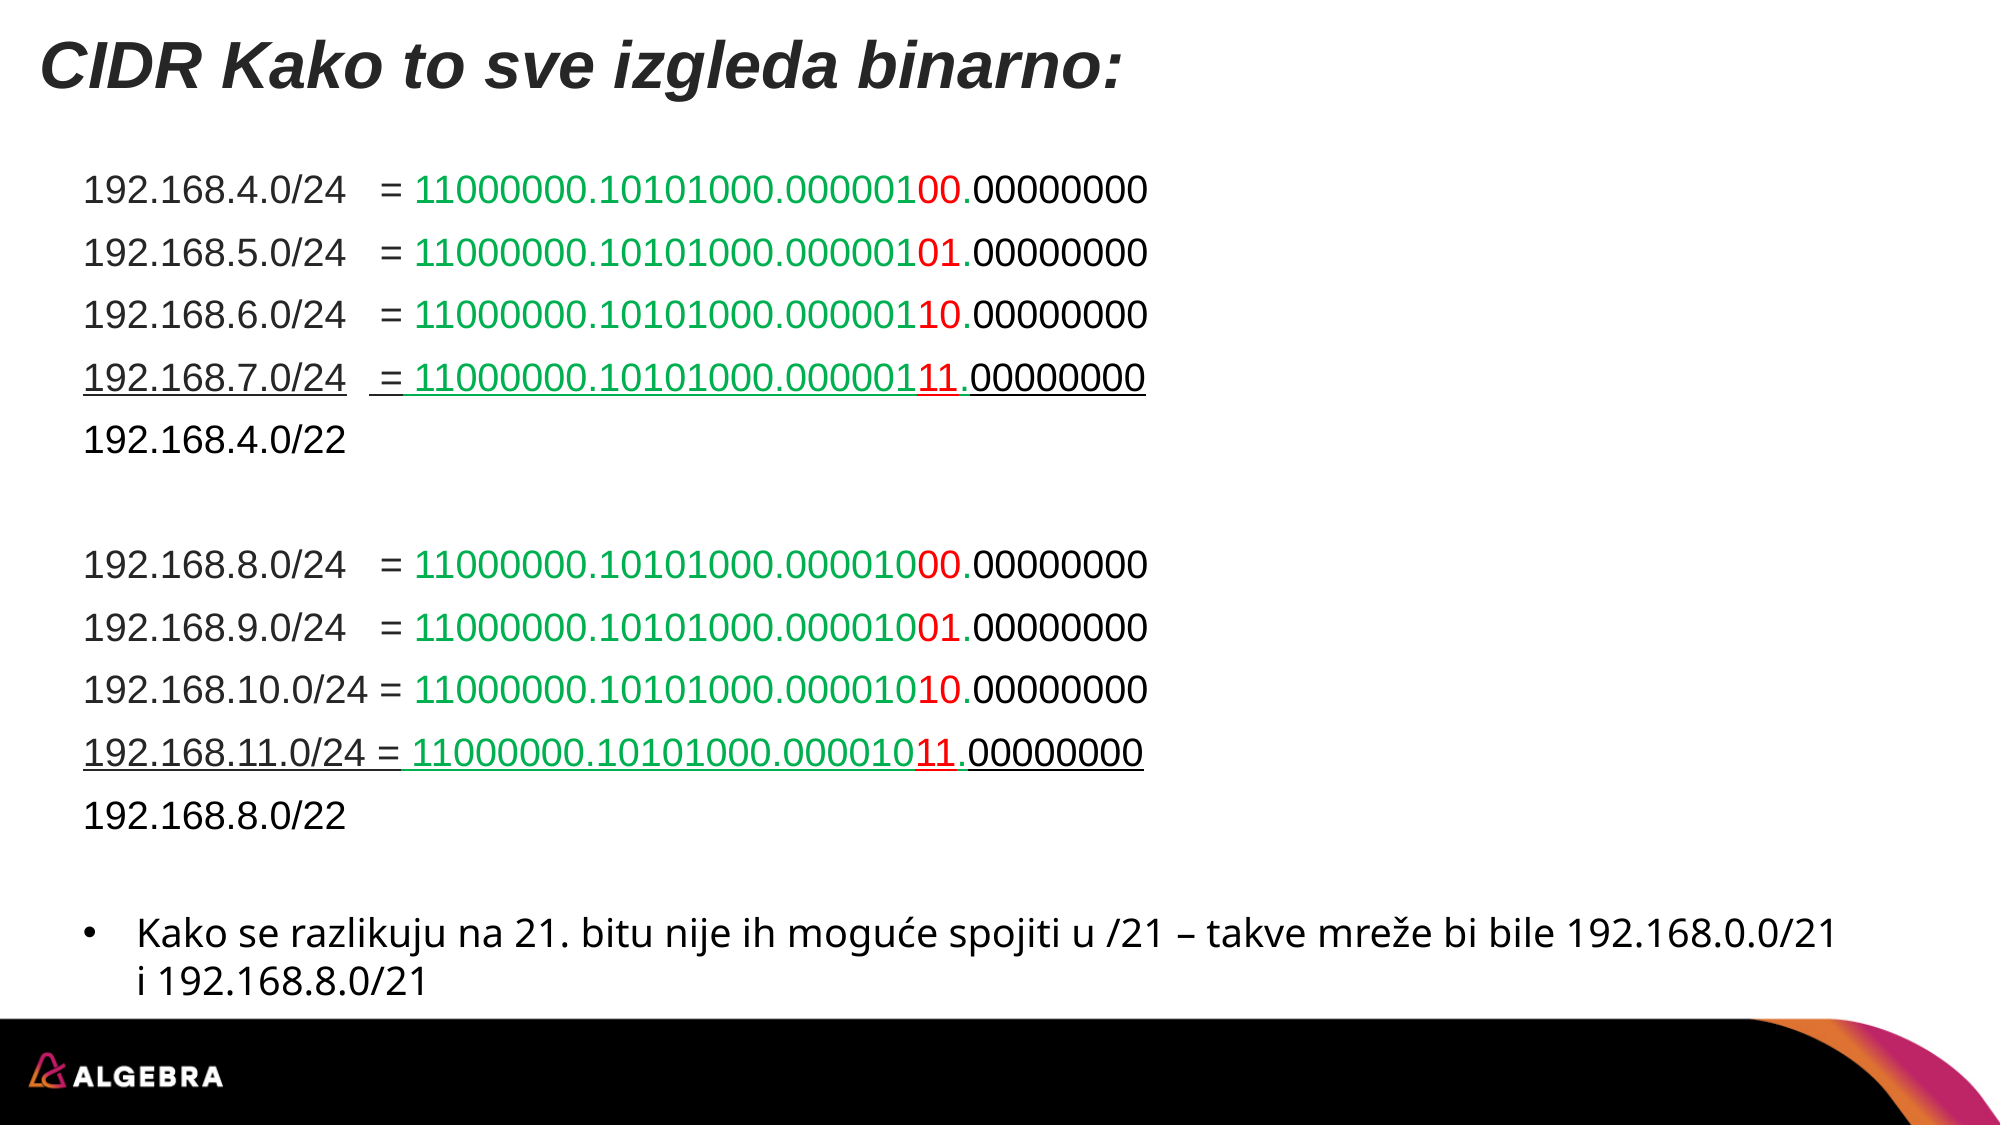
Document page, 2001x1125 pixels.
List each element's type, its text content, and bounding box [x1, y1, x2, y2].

title CIDR Kako to sve izgleda binarno: [39, 23, 1989, 200]
picture [0, 0, 2001, 1125]
text_box 192.168.4.0/240 = 11000000.10101000.00000100.00000000 192.168.5.0/240 = 11000000.10101000.00000101.00000000 192.168.6.0/240 = 11000000.10101000.00000110.00000000 192.168.7.0/240 = 11000000.10101000.00000111.00000000 192.168.4.0/22 192.168.8.0/240 = 11000000.10101000.00001000.00000000 192.168.9.0/240 = 11000000.10101000.00001001.00000000 192.168.10.0/24 = 11000000.10101000.00001010.00000000 192.168.11.0/24 = 11000000.10101000.00001011.00000000 192.168.8.0/22 Kako se razlikuju na 21. bitu nije ih moguće spojiti u /21 – takve mreže bi bile 192.168.0.0/21 i 192.168.8.0/21 [67, 161, 1873, 1013]
